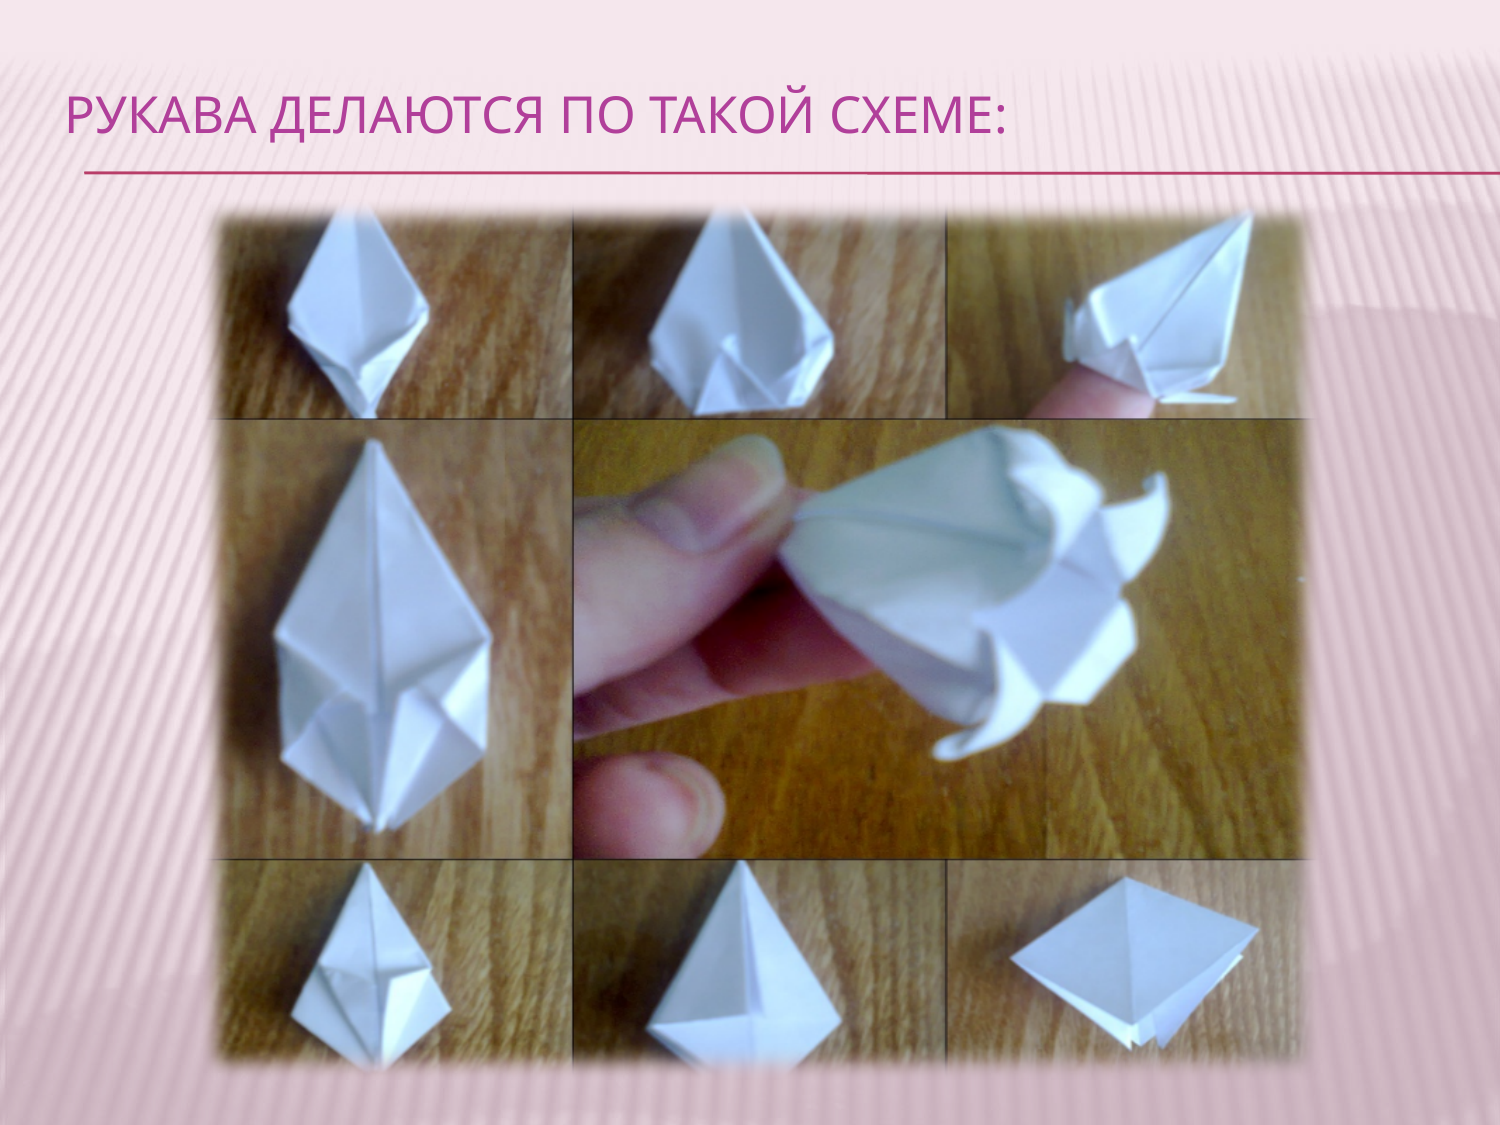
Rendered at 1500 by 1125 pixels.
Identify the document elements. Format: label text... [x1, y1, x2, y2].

title Рукава делаются по такой схеме: [50, 75, 1475, 213]
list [199, 199, 1322, 1081]
